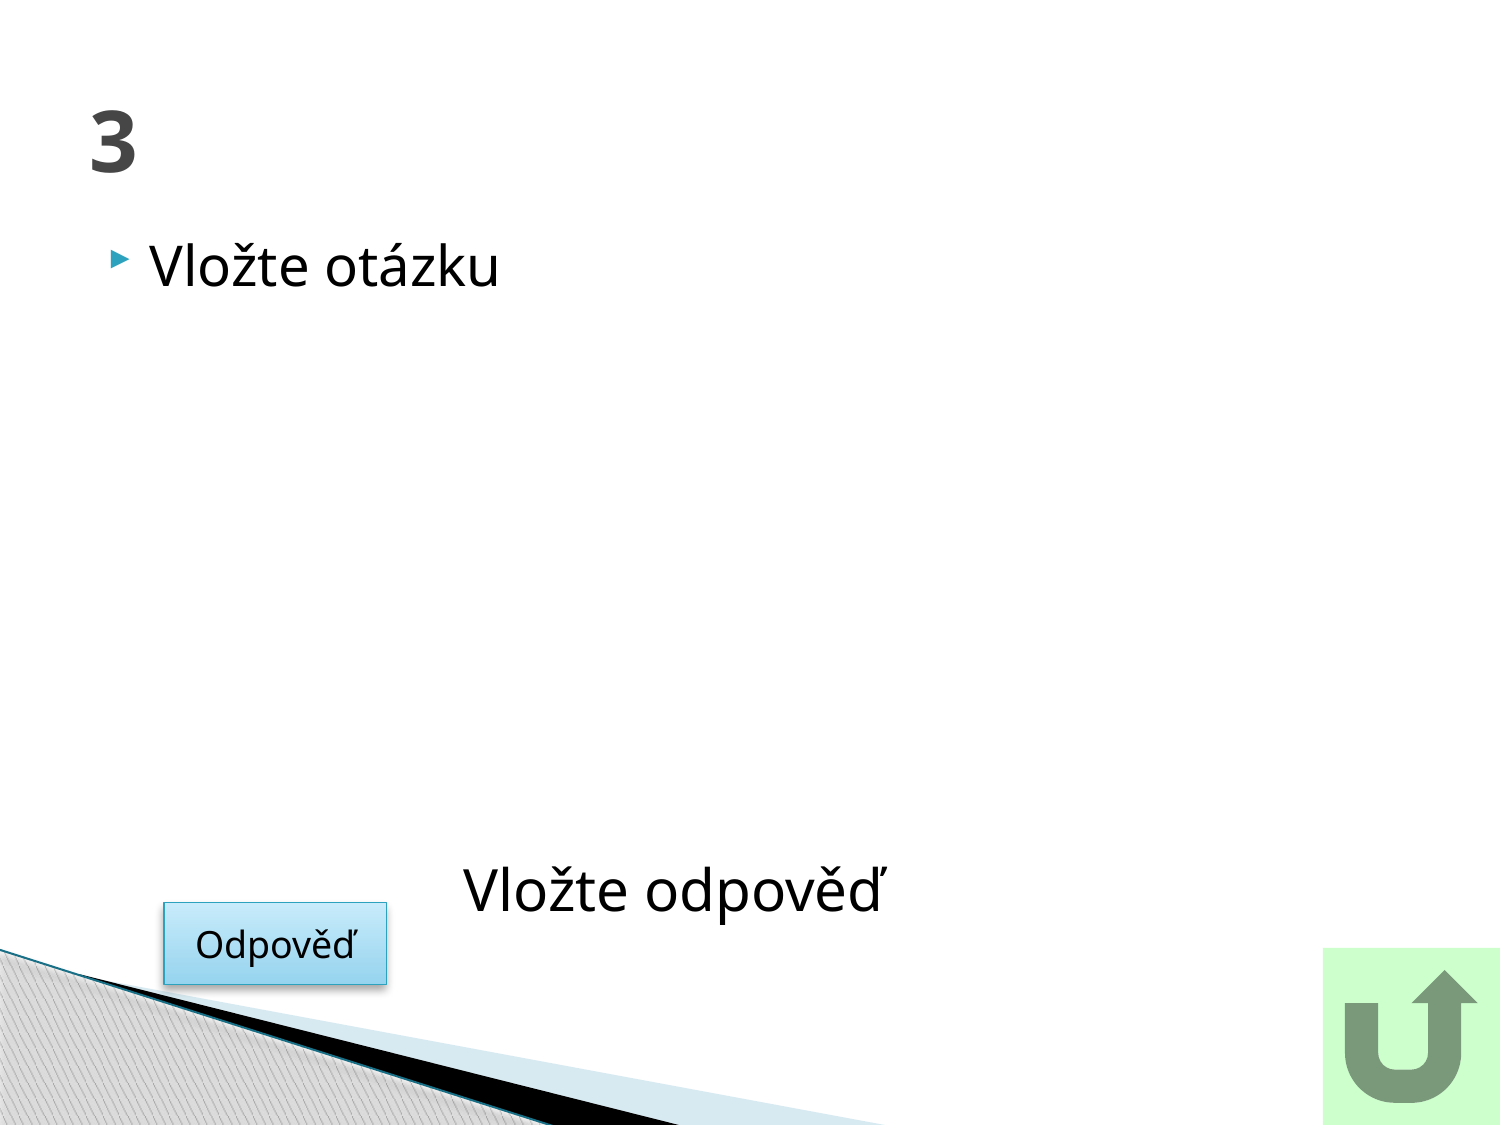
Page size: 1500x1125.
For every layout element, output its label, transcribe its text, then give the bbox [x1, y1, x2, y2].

list Vložte otázku [75, 233, 1425, 468]
text_box Odpověď [163, 902, 387, 985]
title 3 [75, 45, 1425, 233]
text_box Vložte odpověď [448, 845, 899, 1001]
text_box [1322, 947, 1500, 1125]
